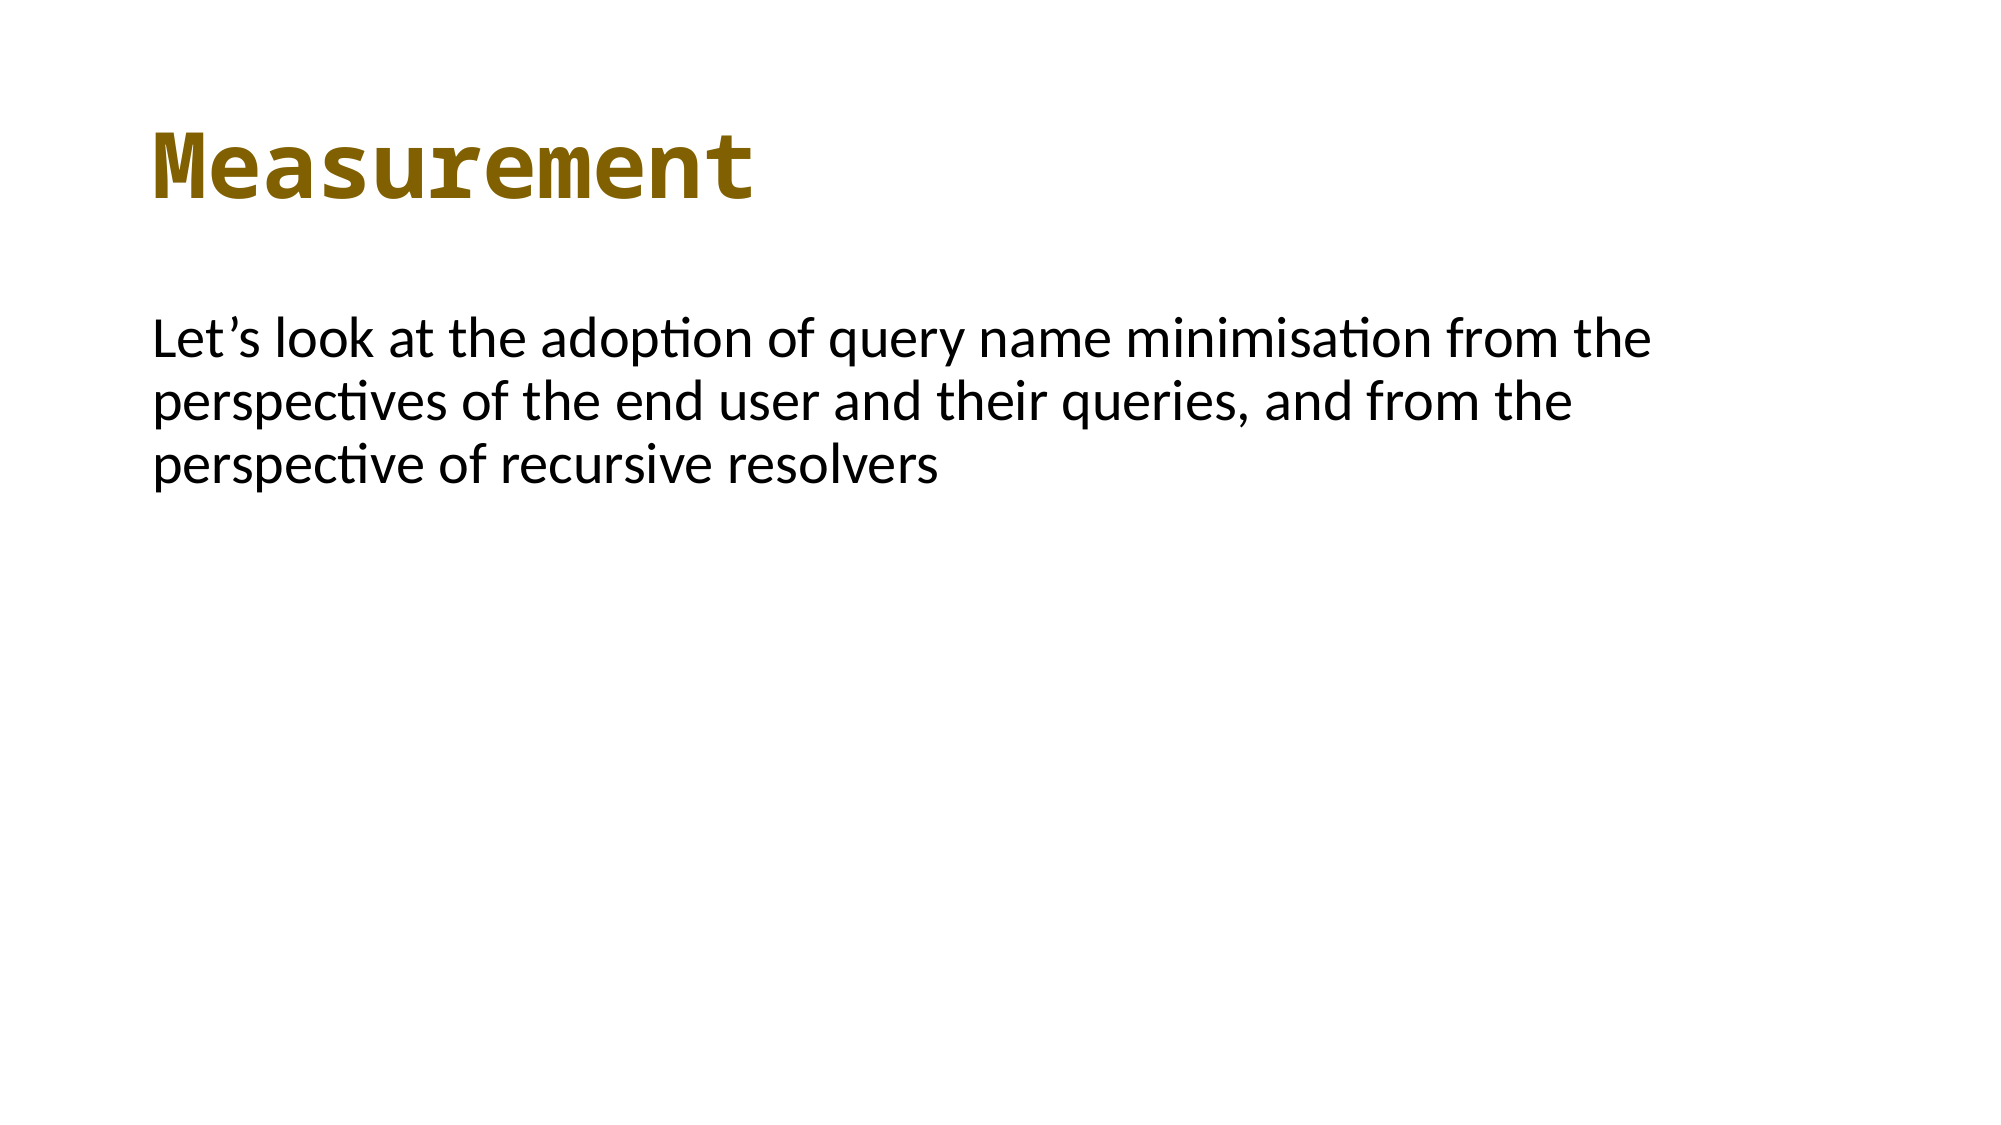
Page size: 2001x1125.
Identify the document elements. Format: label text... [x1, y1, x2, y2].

title Measurement [137, 59, 1863, 278]
list Let’s look at the adoption of query name minimisation from the perspectives of the end user and their queries, and from the perspective of recursive resolvers [137, 299, 1863, 1014]
